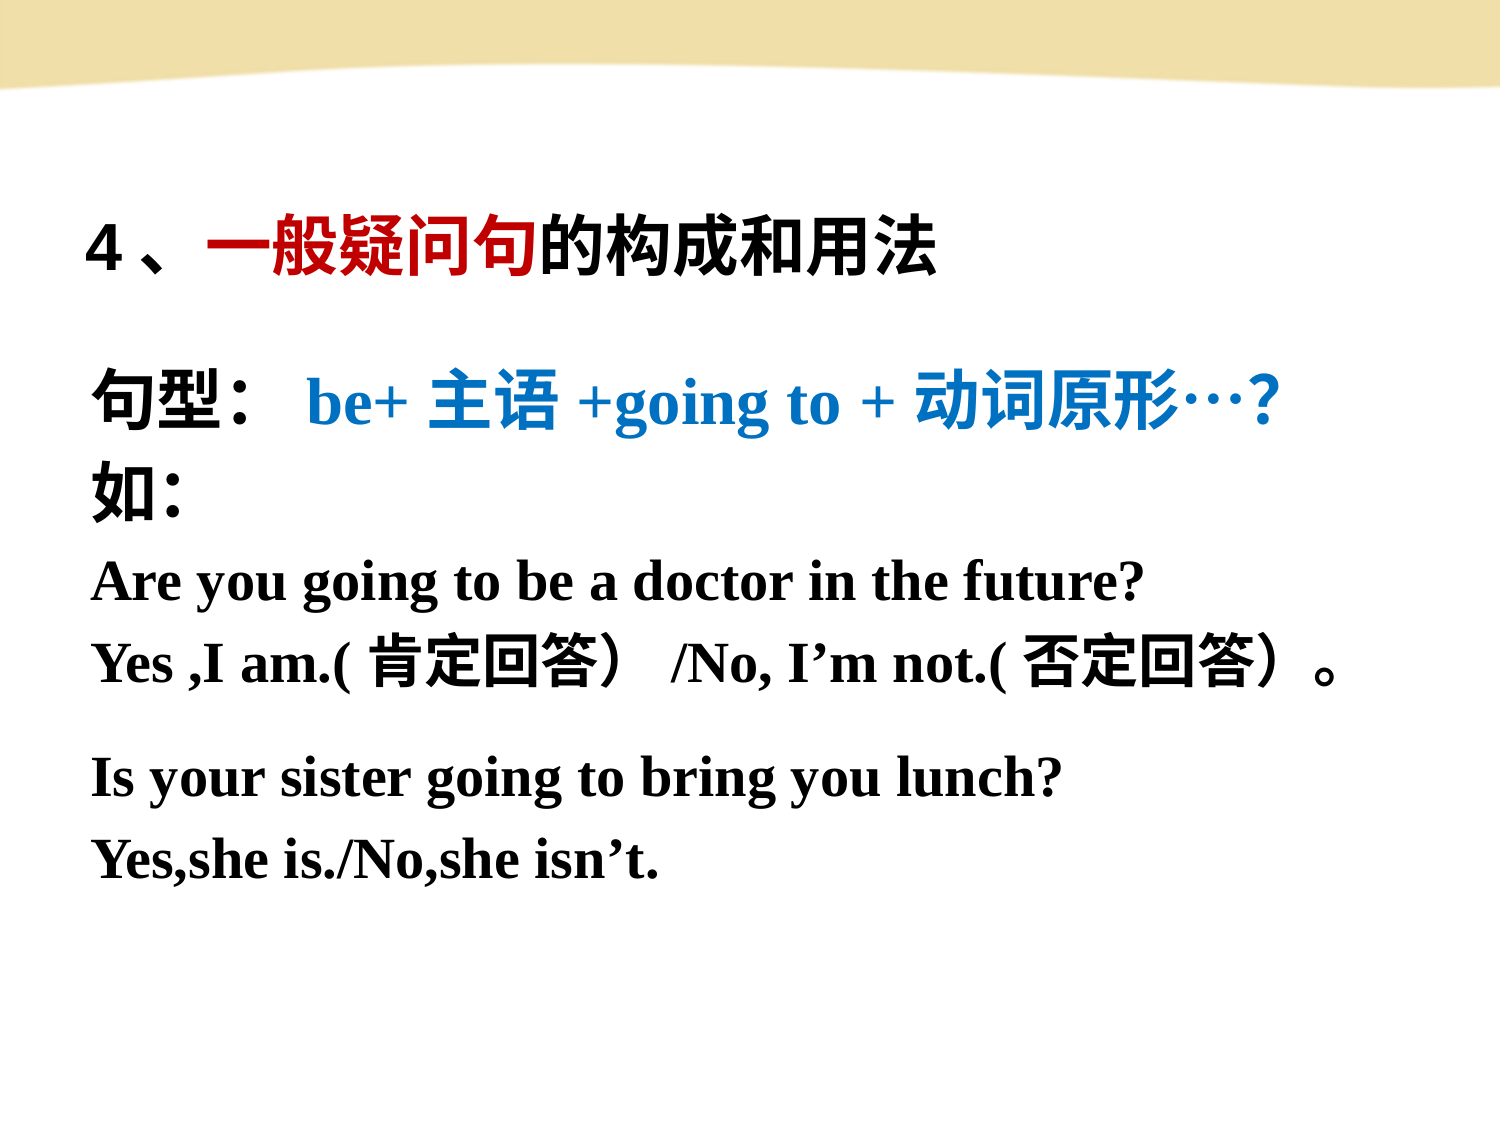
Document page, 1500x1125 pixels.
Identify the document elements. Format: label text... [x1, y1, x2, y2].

title 4、一般疑问句的构成和用法 [0, 149, 1188, 338]
picture [0, 0, 1500, 1125]
list 句型：be+主语+going to +动词原形…？ 如： Are you going to be a doctor in the future? Yes ,I am.(肯定回答）/No, I’m not.(否定回答）。 Is your sister going to bring you lunch? Yes,she is./No,she isn’t. [75, 350, 1425, 1093]
